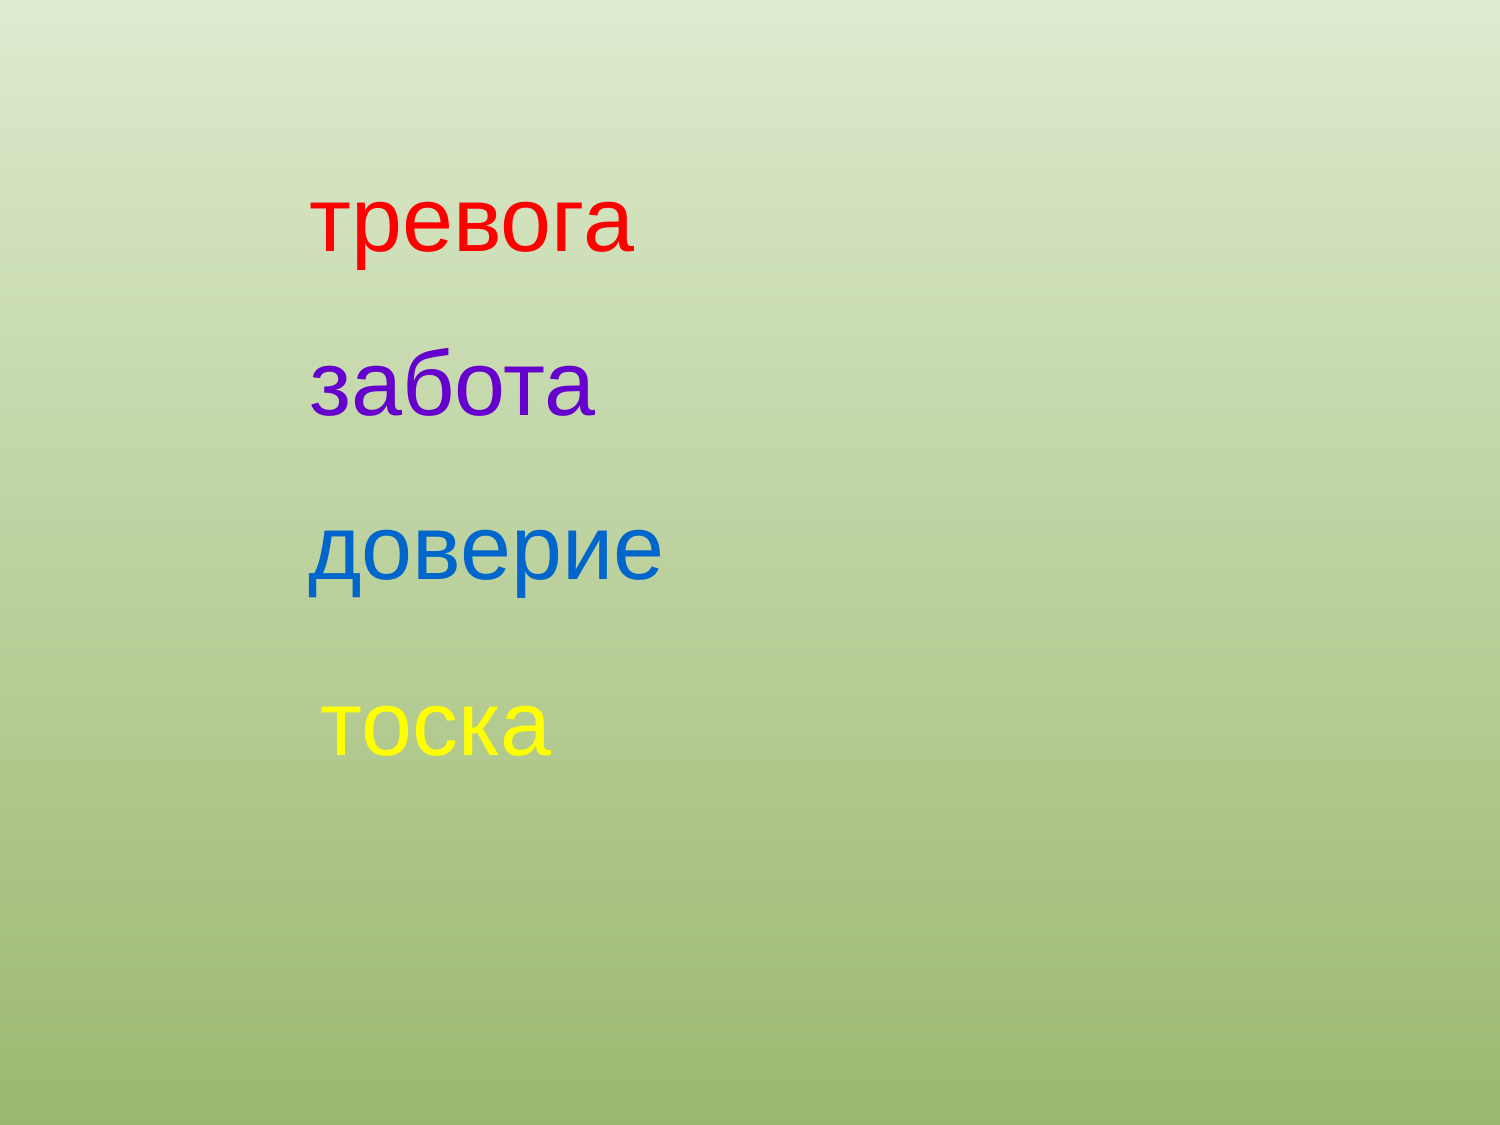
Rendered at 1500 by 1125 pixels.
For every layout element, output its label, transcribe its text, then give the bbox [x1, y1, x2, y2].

text_box тревога [294, 152, 650, 277]
text_box забота [294, 316, 611, 442]
text_box доверие [283, 480, 681, 606]
text_box тоска [305, 656, 567, 781]
